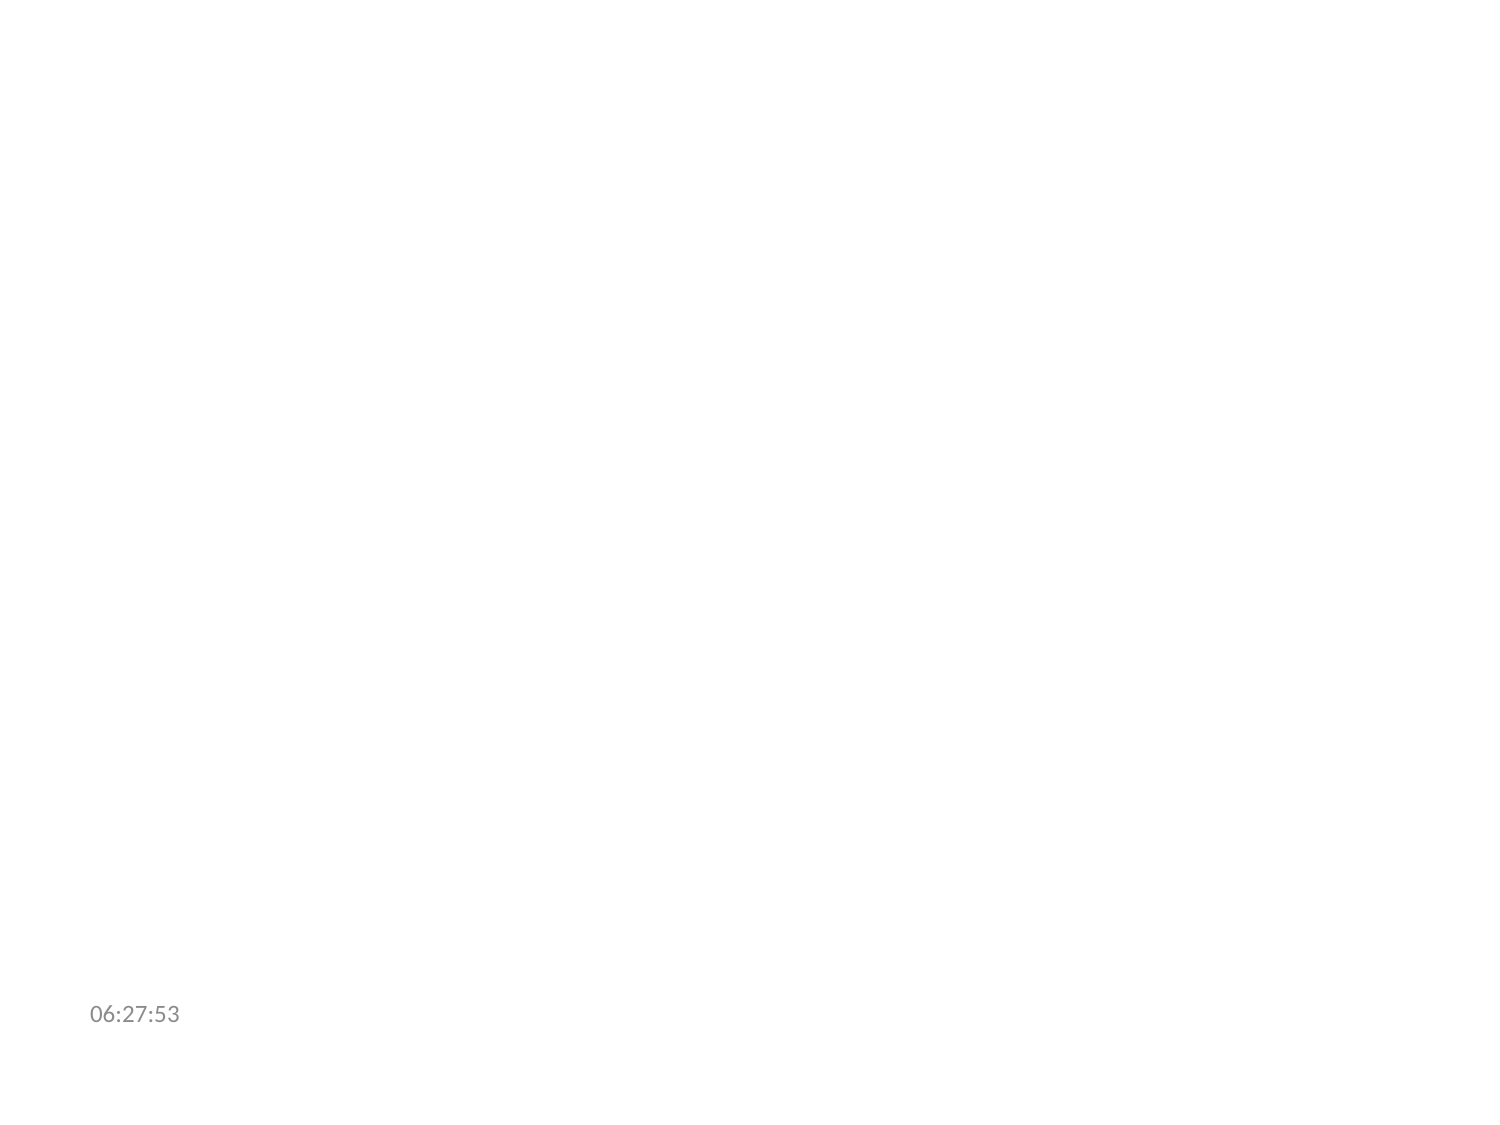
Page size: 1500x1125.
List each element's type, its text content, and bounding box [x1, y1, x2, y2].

text_box 15:35:09 [75, 982, 425, 1043]
